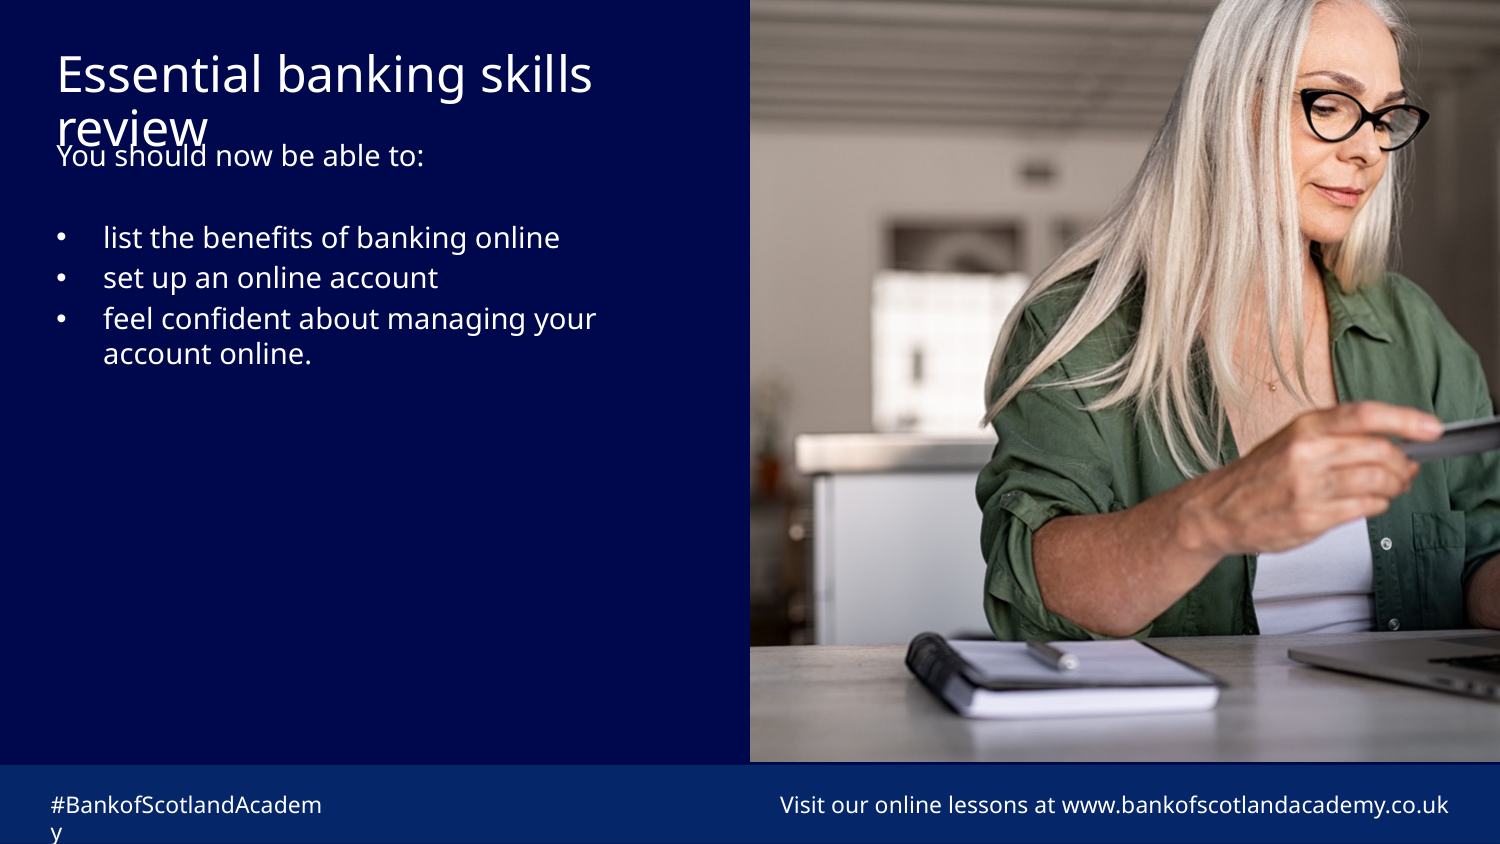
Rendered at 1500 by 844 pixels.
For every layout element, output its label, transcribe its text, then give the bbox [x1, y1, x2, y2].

picture [749, 0, 1500, 763]
list You should now be able to: list the benefits of banking online set up an online account feel confident about managing your account online. [41, 129, 721, 428]
title Essential banking skills review [41, 41, 721, 112]
